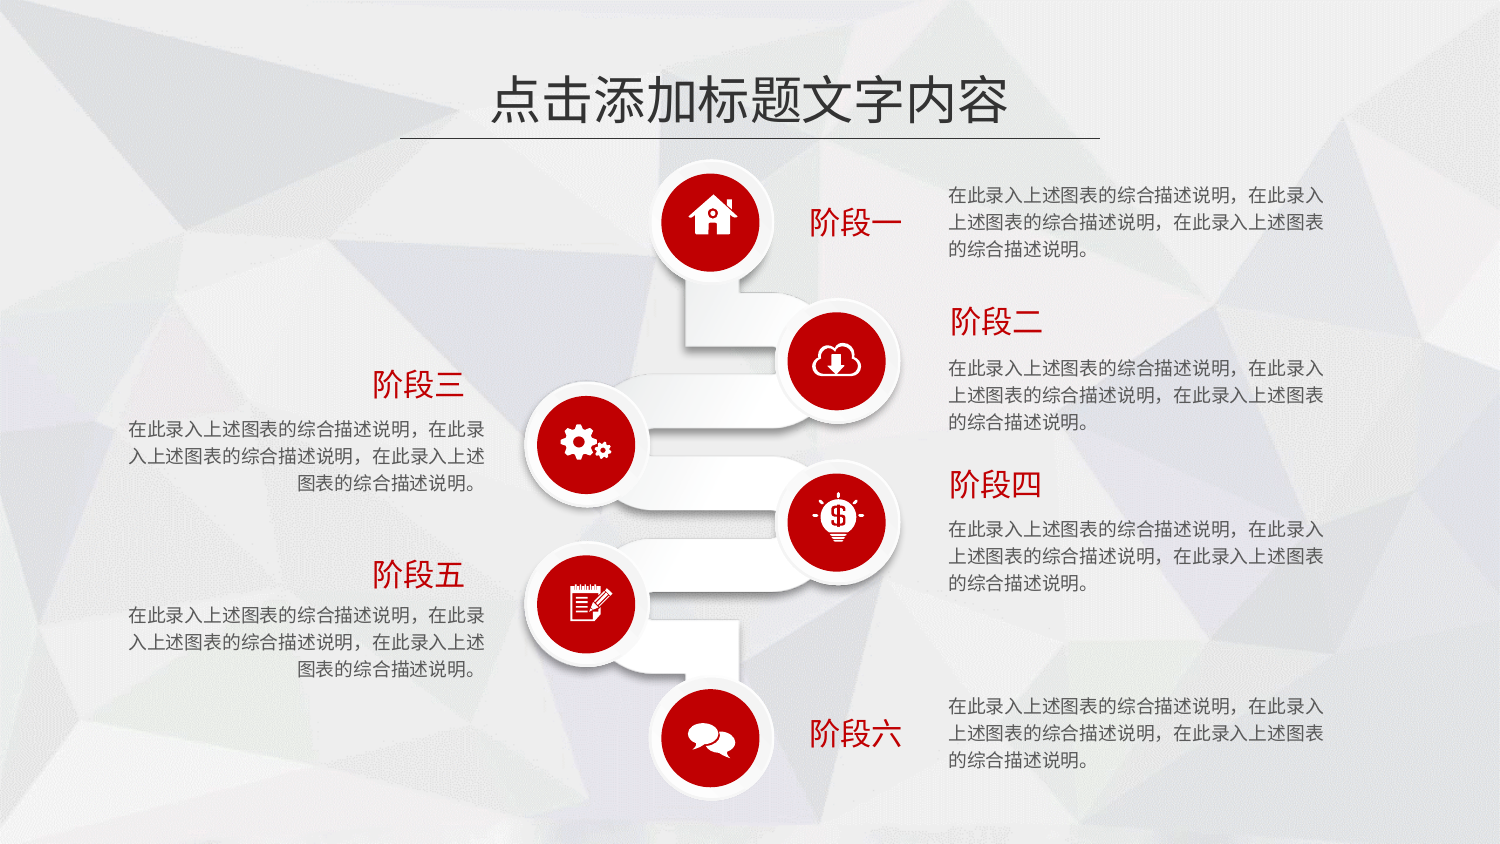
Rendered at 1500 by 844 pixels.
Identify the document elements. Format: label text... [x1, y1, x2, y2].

text_box 在此录入上述图表的综合描述说明，在此录入上述图表的综合描述说明，在此录入上述图表的综合描述说明。 [955, 347, 1338, 439]
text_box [774, 459, 901, 586]
text_box 阶段三 [361, 359, 467, 407]
text_box 阶段四 [955, 459, 1055, 507]
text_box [688, 194, 738, 235]
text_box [687, 722, 736, 759]
text_box 在此录入上述图表的综合描述说明，在此录入上述图表的综合描述说明，在此录入上述图表的综合描述说明。 [955, 507, 1338, 600]
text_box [648, 674, 775, 801]
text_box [560, 424, 612, 460]
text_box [648, 159, 775, 286]
text_box 在此录入上述图表的综合描述说明，在此录入上述图表的综合描述说明，在此录入上述图表的综合描述说明。 [112, 593, 467, 686]
picture [0, 0, 1500, 844]
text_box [774, 297, 901, 424]
text_box 在此录入上述图表的综合描述说明，在此录入上述图表的综合描述说明，在此录入上述图表的综合描述说明。 [112, 407, 467, 500]
text_box 阶段二 [955, 296, 1056, 346]
text_box 点击添加标题文字内容 [472, 60, 1028, 137]
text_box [812, 491, 865, 542]
text_box 在此录入上述图表的综合描述说明，在此录入上述图表的综合描述说明，在此录入上述图表的综合描述说明。 [955, 684, 1338, 777]
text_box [524, 381, 651, 508]
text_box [570, 584, 613, 622]
text_box 在此录入上述图表的综合描述说明，在此录入上述图表的综合描述说明，在此录入上述图表的综合描述说明。 [955, 173, 1338, 266]
text_box 阶段五 [361, 550, 467, 593]
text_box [524, 540, 651, 667]
